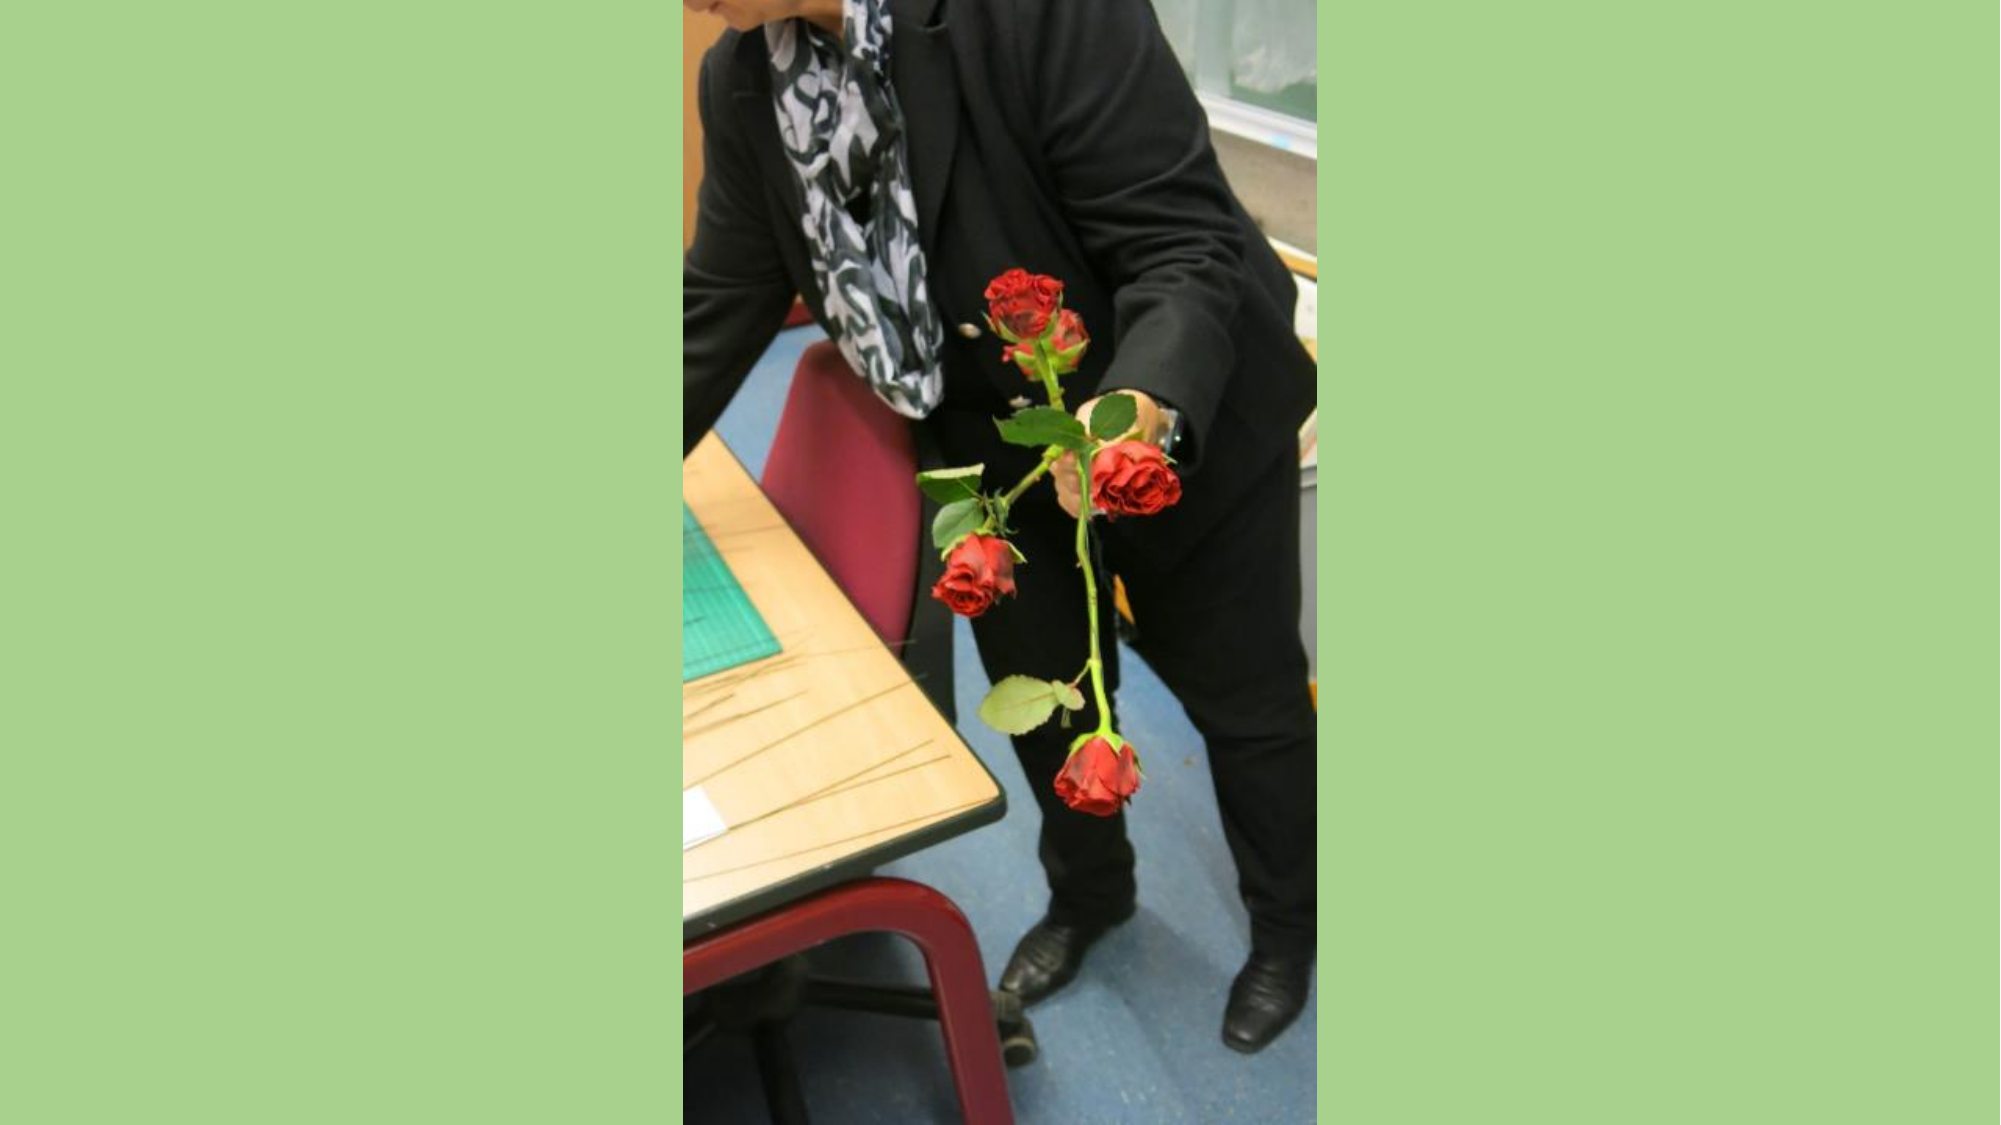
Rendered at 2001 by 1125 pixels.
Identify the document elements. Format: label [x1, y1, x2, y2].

picture [683, 0, 1317, 1125]
